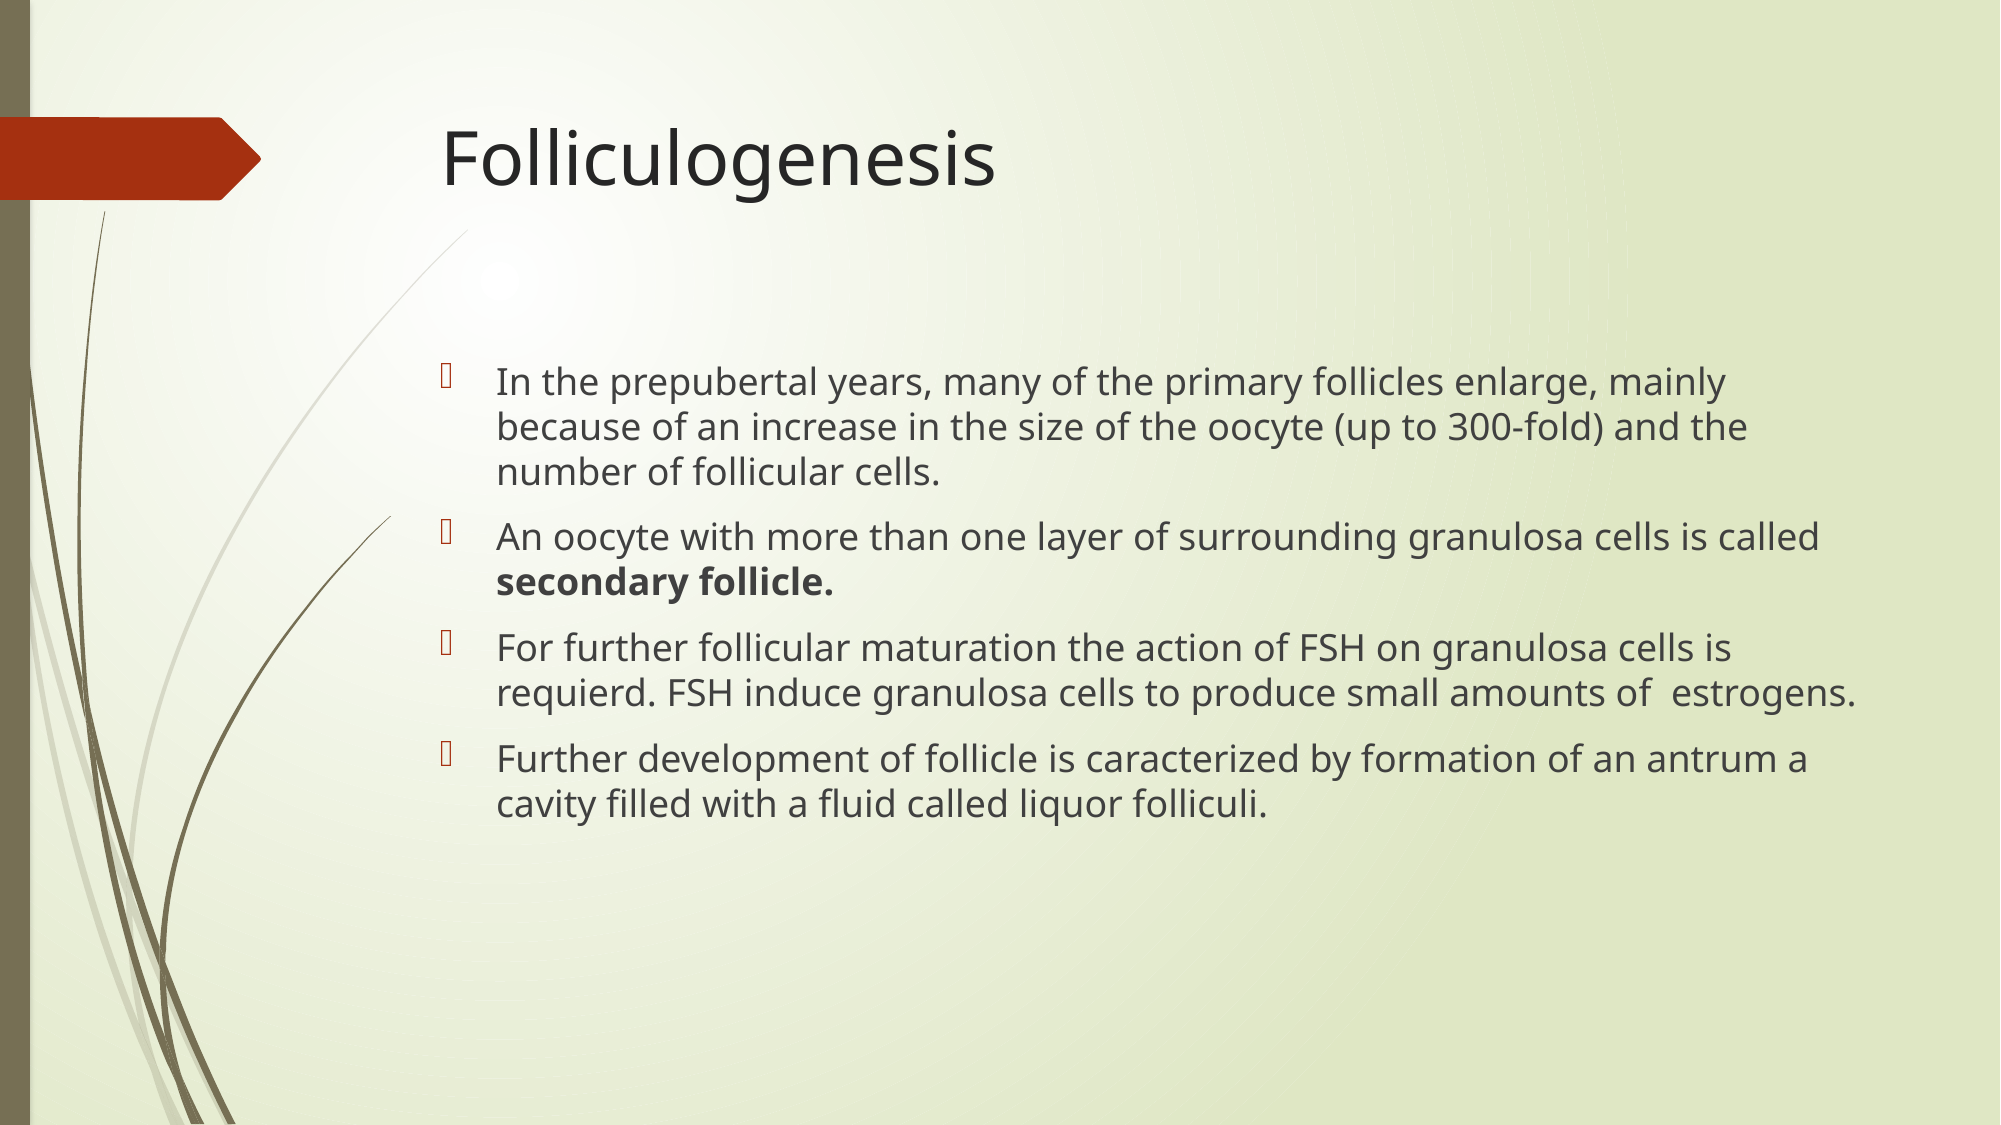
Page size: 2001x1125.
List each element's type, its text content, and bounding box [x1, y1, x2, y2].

title Folliculogenesis [425, 102, 1888, 313]
list In the prepubertal years, many of the primary follicles enlarge, mainly because of an increase in the size of the oocyte (up to 300-fold) and the number of follicular cells. An oocyte with more than one layer of surrounding granulosa cells is called secondary follicle. For further follicular maturation the action of FSH on granulosa cells is requierd. FSH induce granulosa cells to produce small amounts of estrogens. Further development of follicle is caracterized by formation of an antrum a cavity filled with a fluid called liquor folliculi. [424, 350, 1888, 970]
